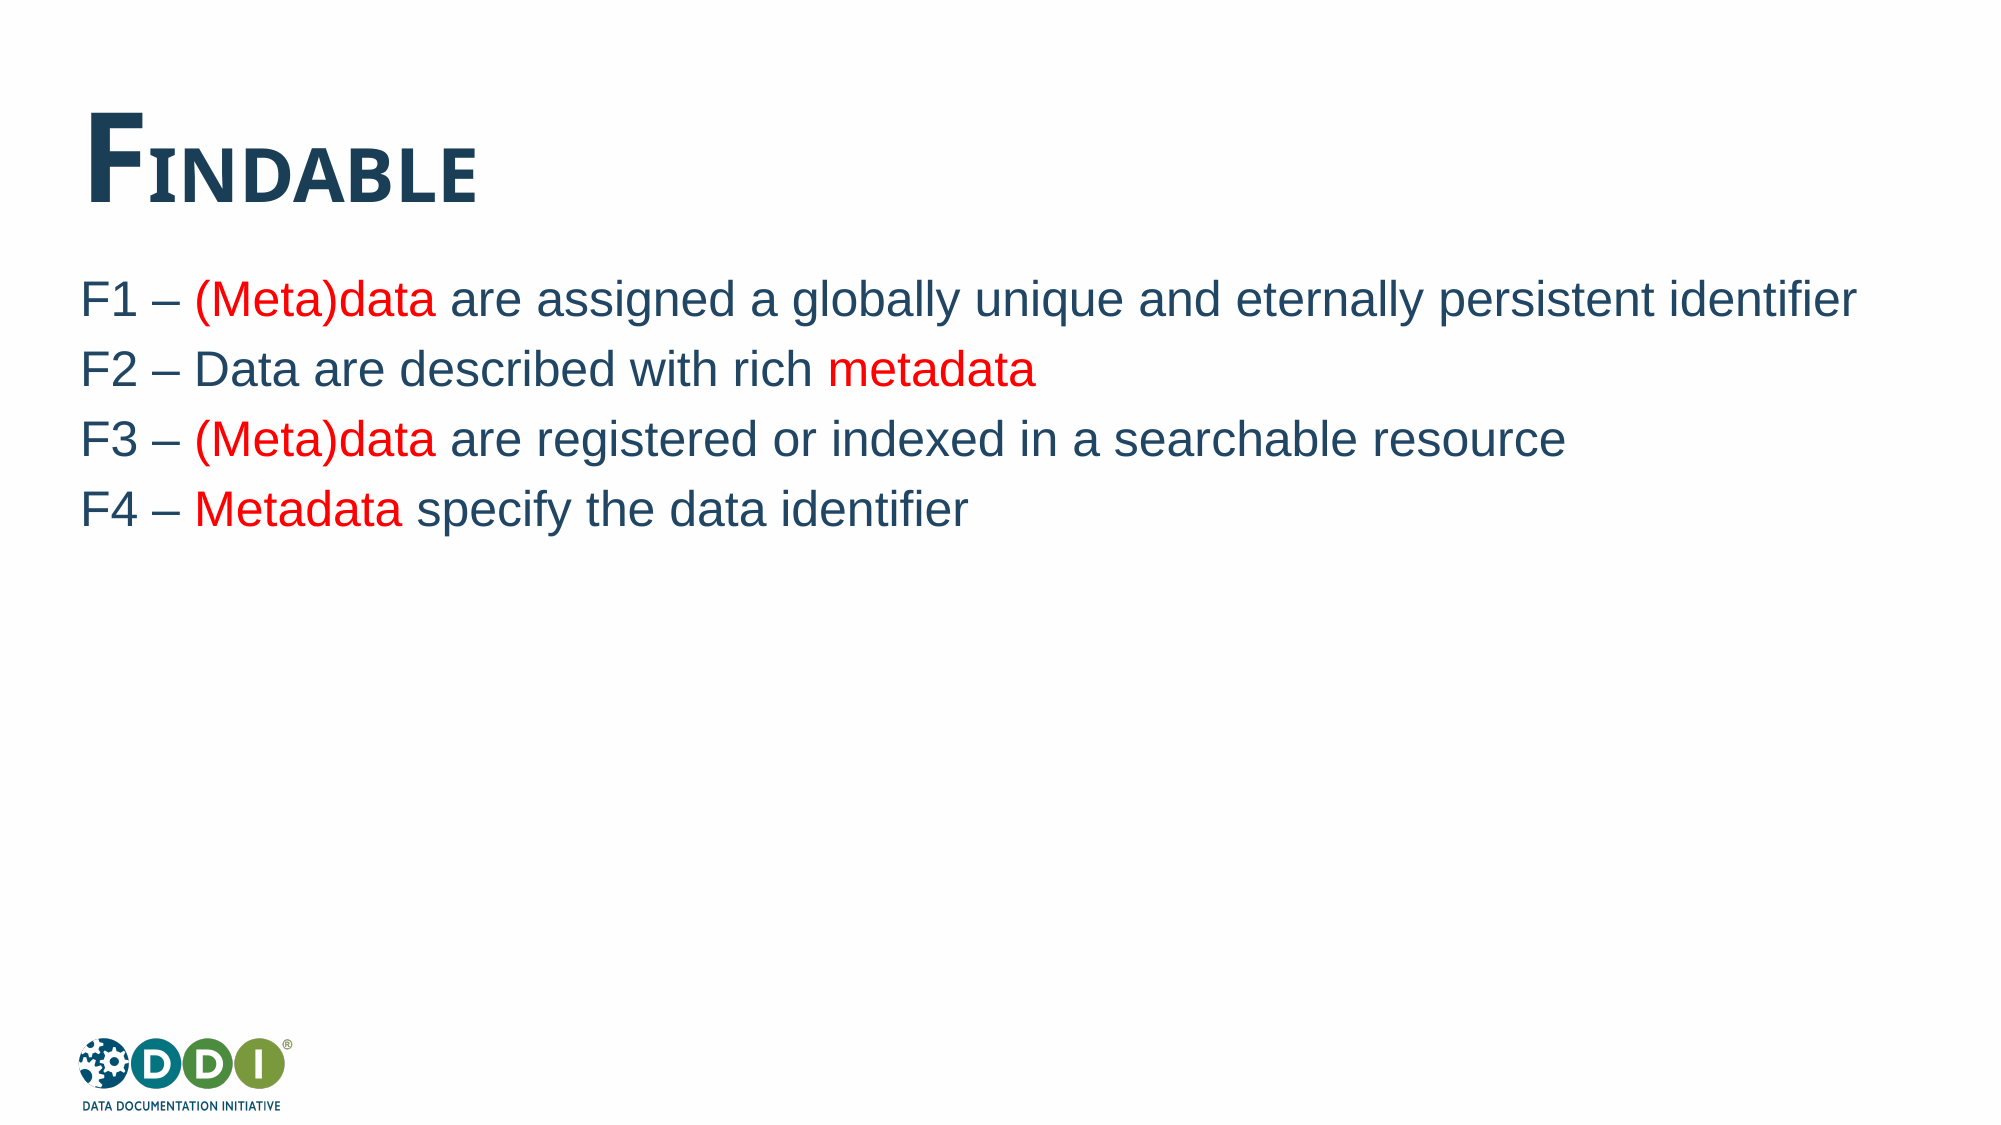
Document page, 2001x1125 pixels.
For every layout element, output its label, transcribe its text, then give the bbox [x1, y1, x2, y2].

picture [65, 1032, 305, 1115]
list F1 – (Meta)data are assigned a globally unique and eternally persistent identifier F2 – Data are described with rich metadata F3 – (Meta)data are registered or indexed in a searchable resource F4 – Metadata specify the data identifier [65, 259, 1916, 1019]
title FINDABLE [65, 59, 1916, 247]
